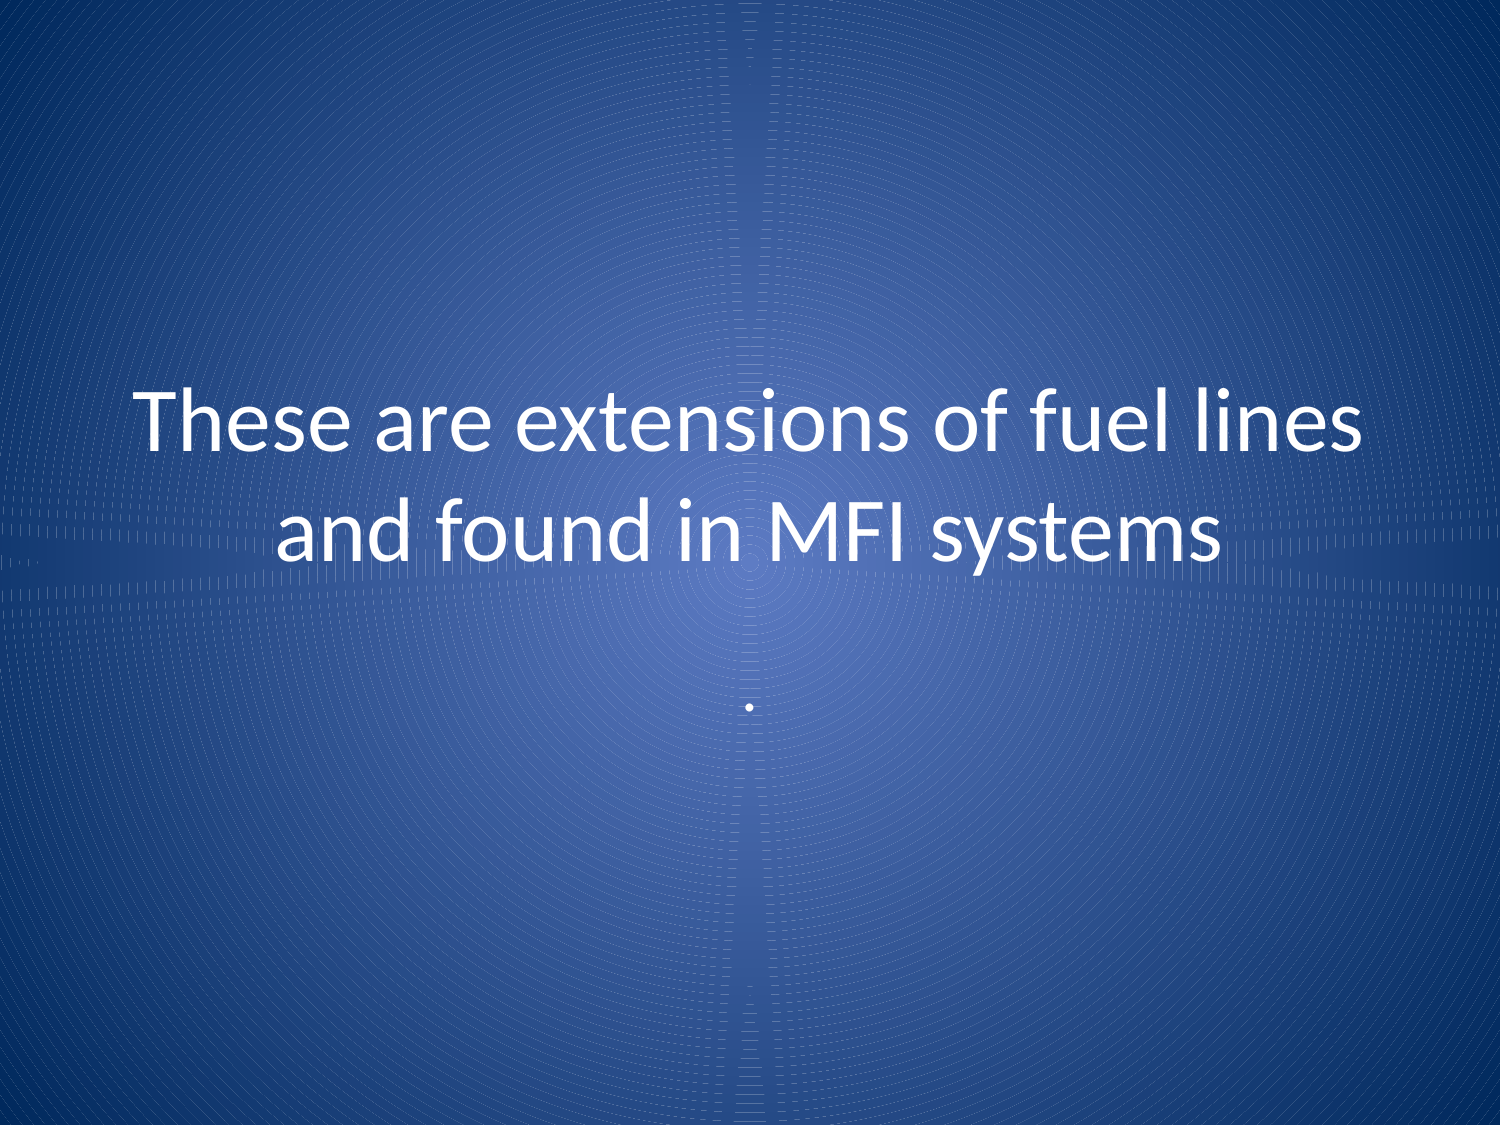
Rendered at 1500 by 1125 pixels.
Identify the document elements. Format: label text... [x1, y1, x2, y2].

subtitle . [225, 637, 1275, 925]
title These are extensions of fuel lines and found in MFI systems [112, 349, 1388, 591]
